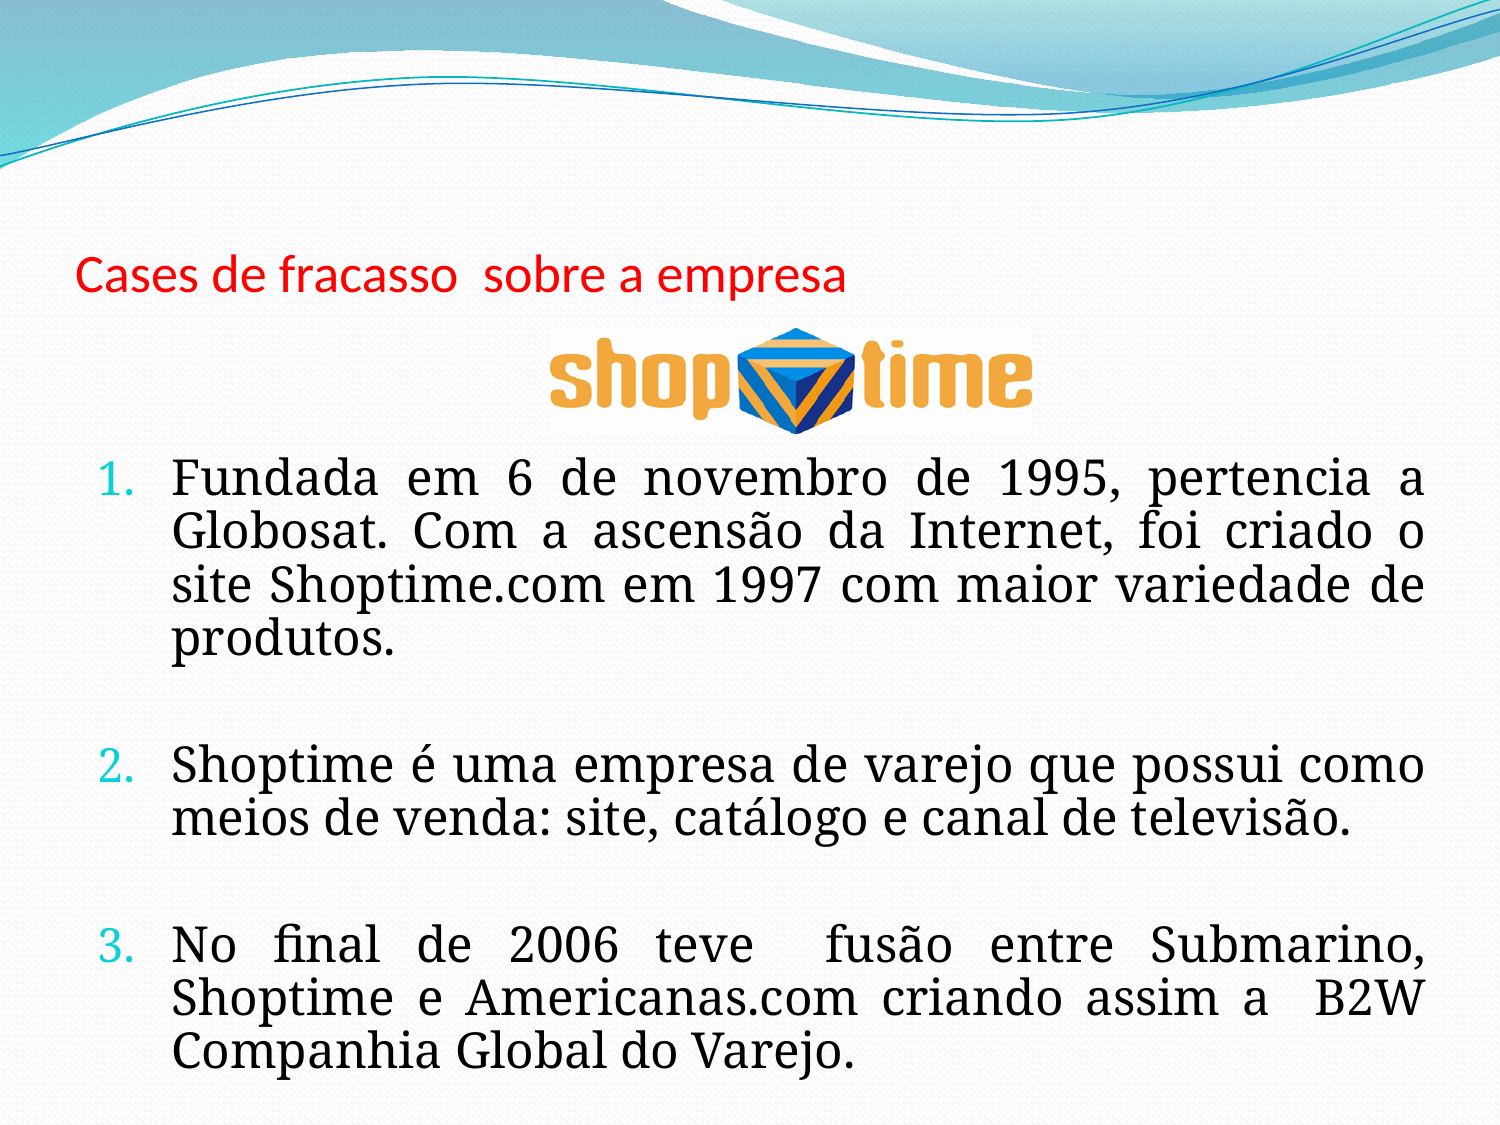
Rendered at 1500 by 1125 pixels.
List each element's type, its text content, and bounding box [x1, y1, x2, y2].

list Fundada em 6 de novembro de 1995, pertencia a Globosat. Com a ascensão da Internet, foi criado o site Shoptime.com em 1997 com maior variedade de produtos. Shoptime é uma empresa de varejo que possui como meios de venda: site, catálogo e canal de televisão. No final de 2006 teve fusão entre Submarino, Shoptime e Americanas.com criando assim a B2W Companhia Global do Varejo. [81, 445, 1442, 1091]
title Cases de fracasso sobre a empresa [74, 115, 1426, 304]
picture [550, 327, 1032, 434]
